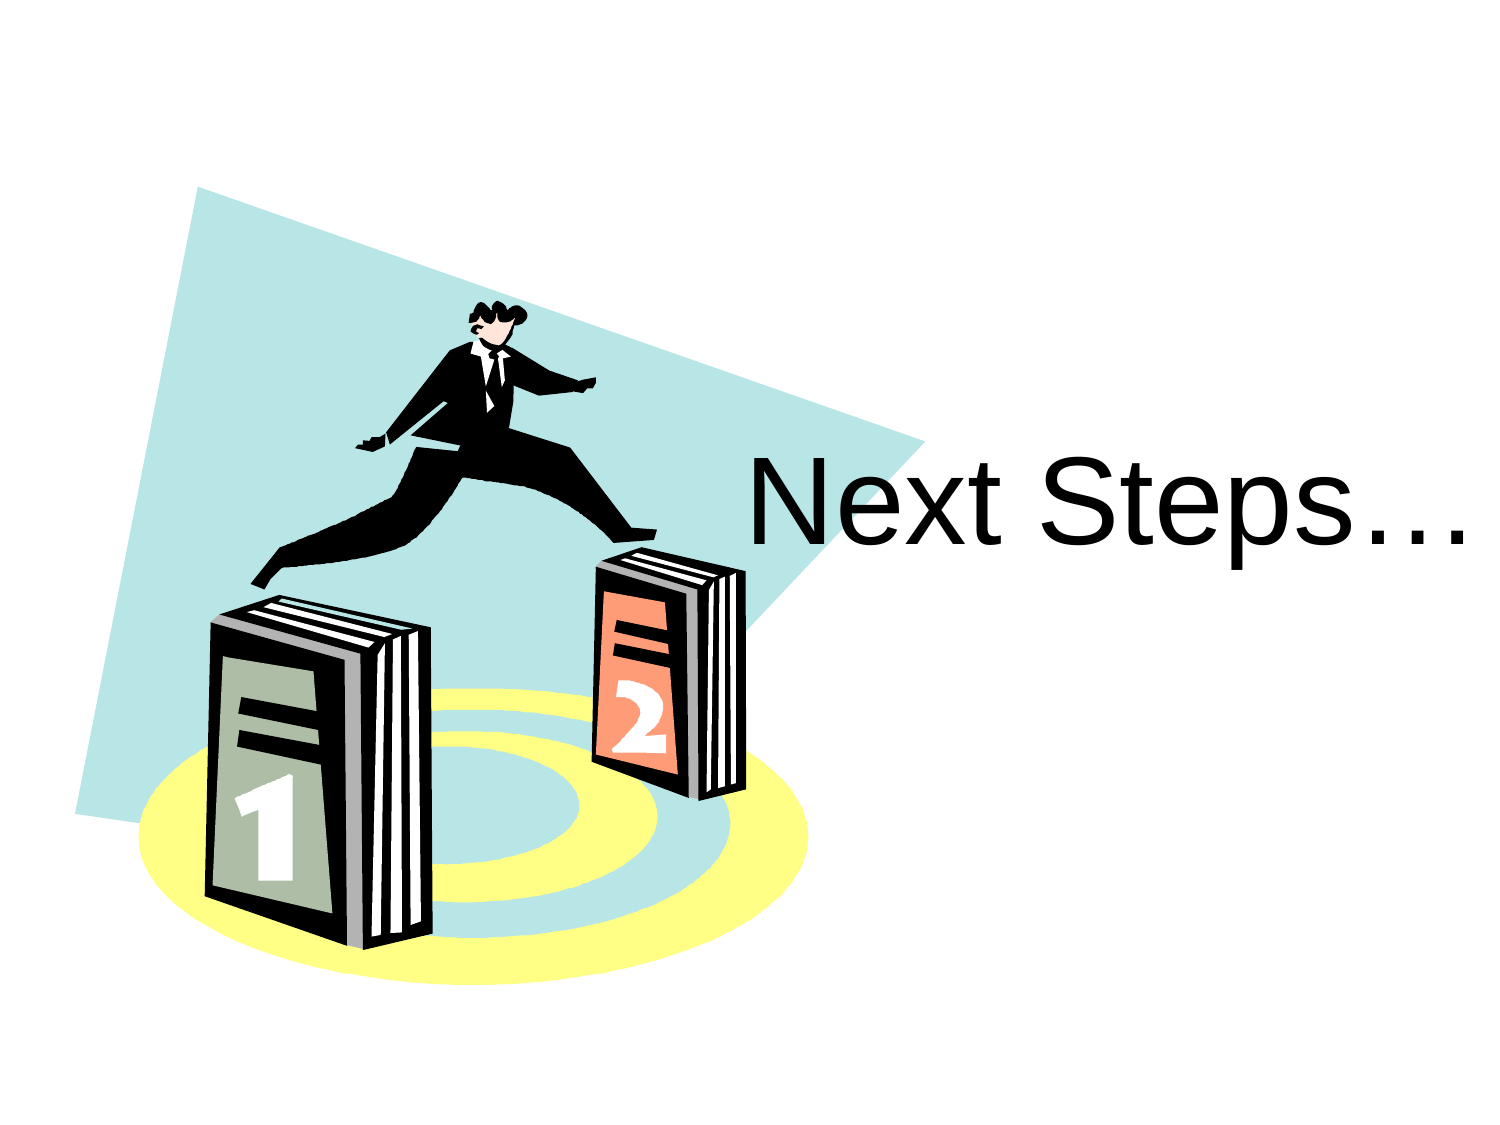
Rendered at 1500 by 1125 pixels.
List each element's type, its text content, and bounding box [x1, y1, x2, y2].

picture [74, 174, 938, 998]
text_box Next Steps… [941, 412, 1497, 578]
